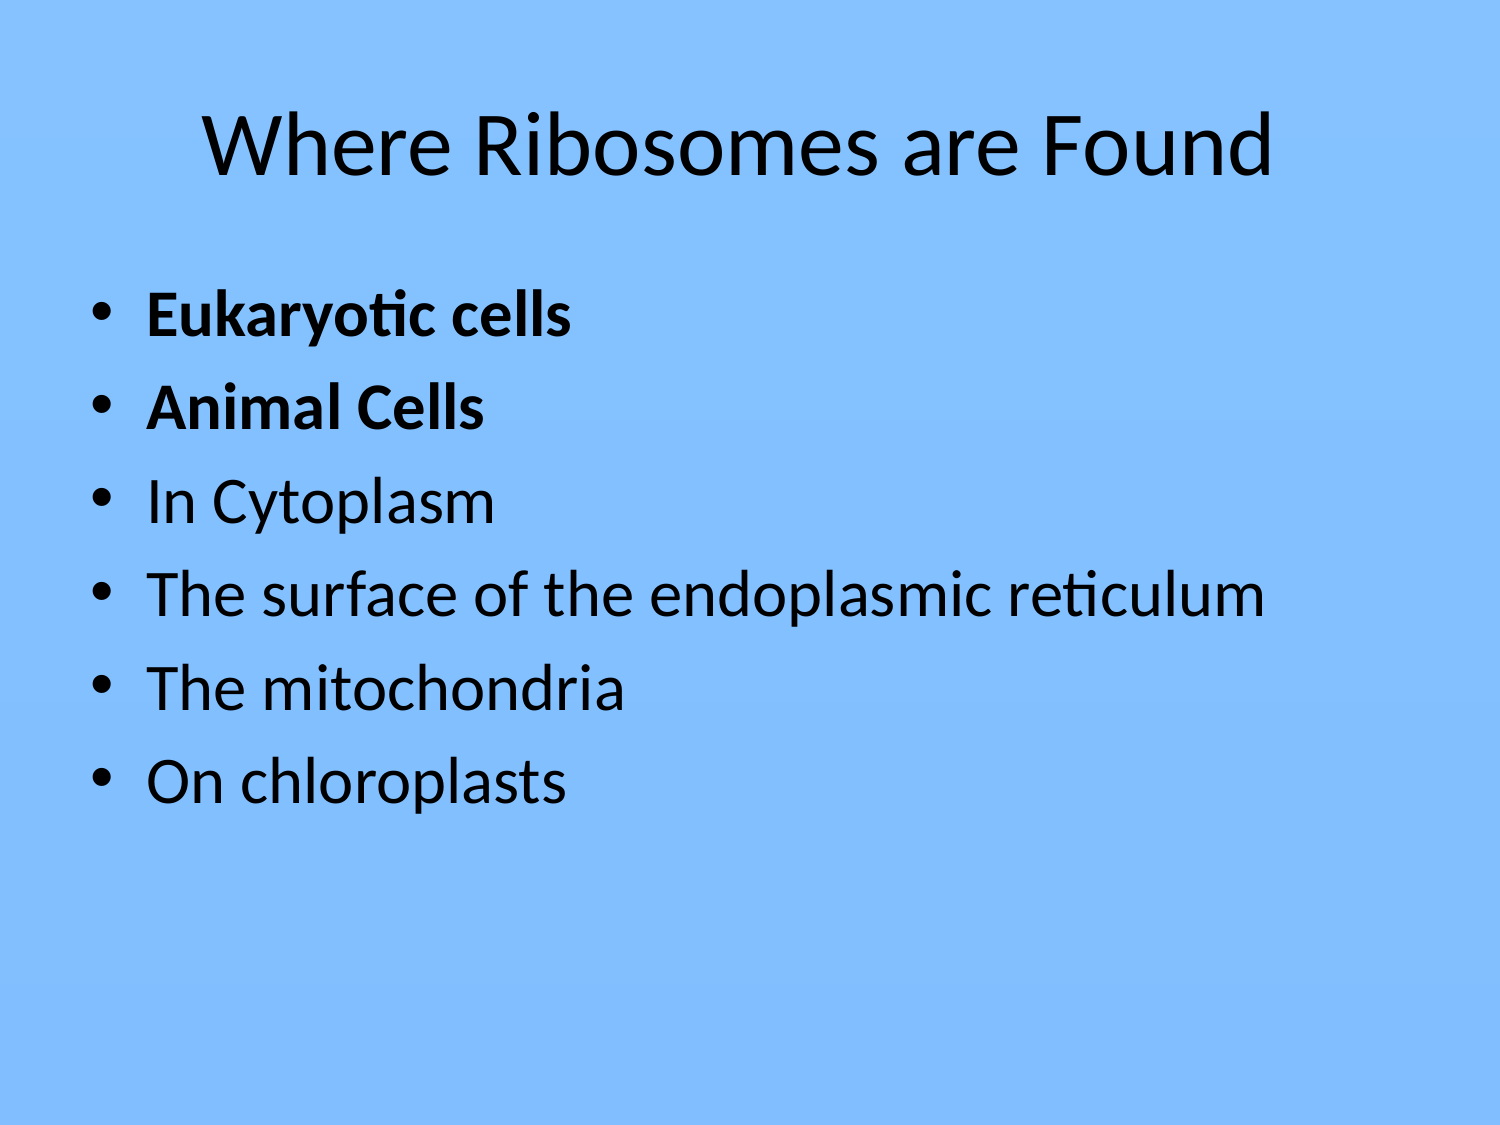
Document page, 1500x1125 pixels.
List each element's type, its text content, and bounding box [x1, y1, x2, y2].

title Where Ribosomes are Found [75, 45, 1425, 233]
list Eukaryotic cells Animal Cells In Cytoplasm The surface of the endoplasmic reticulum The mitochondria On chloroplasts [75, 262, 1425, 1005]
